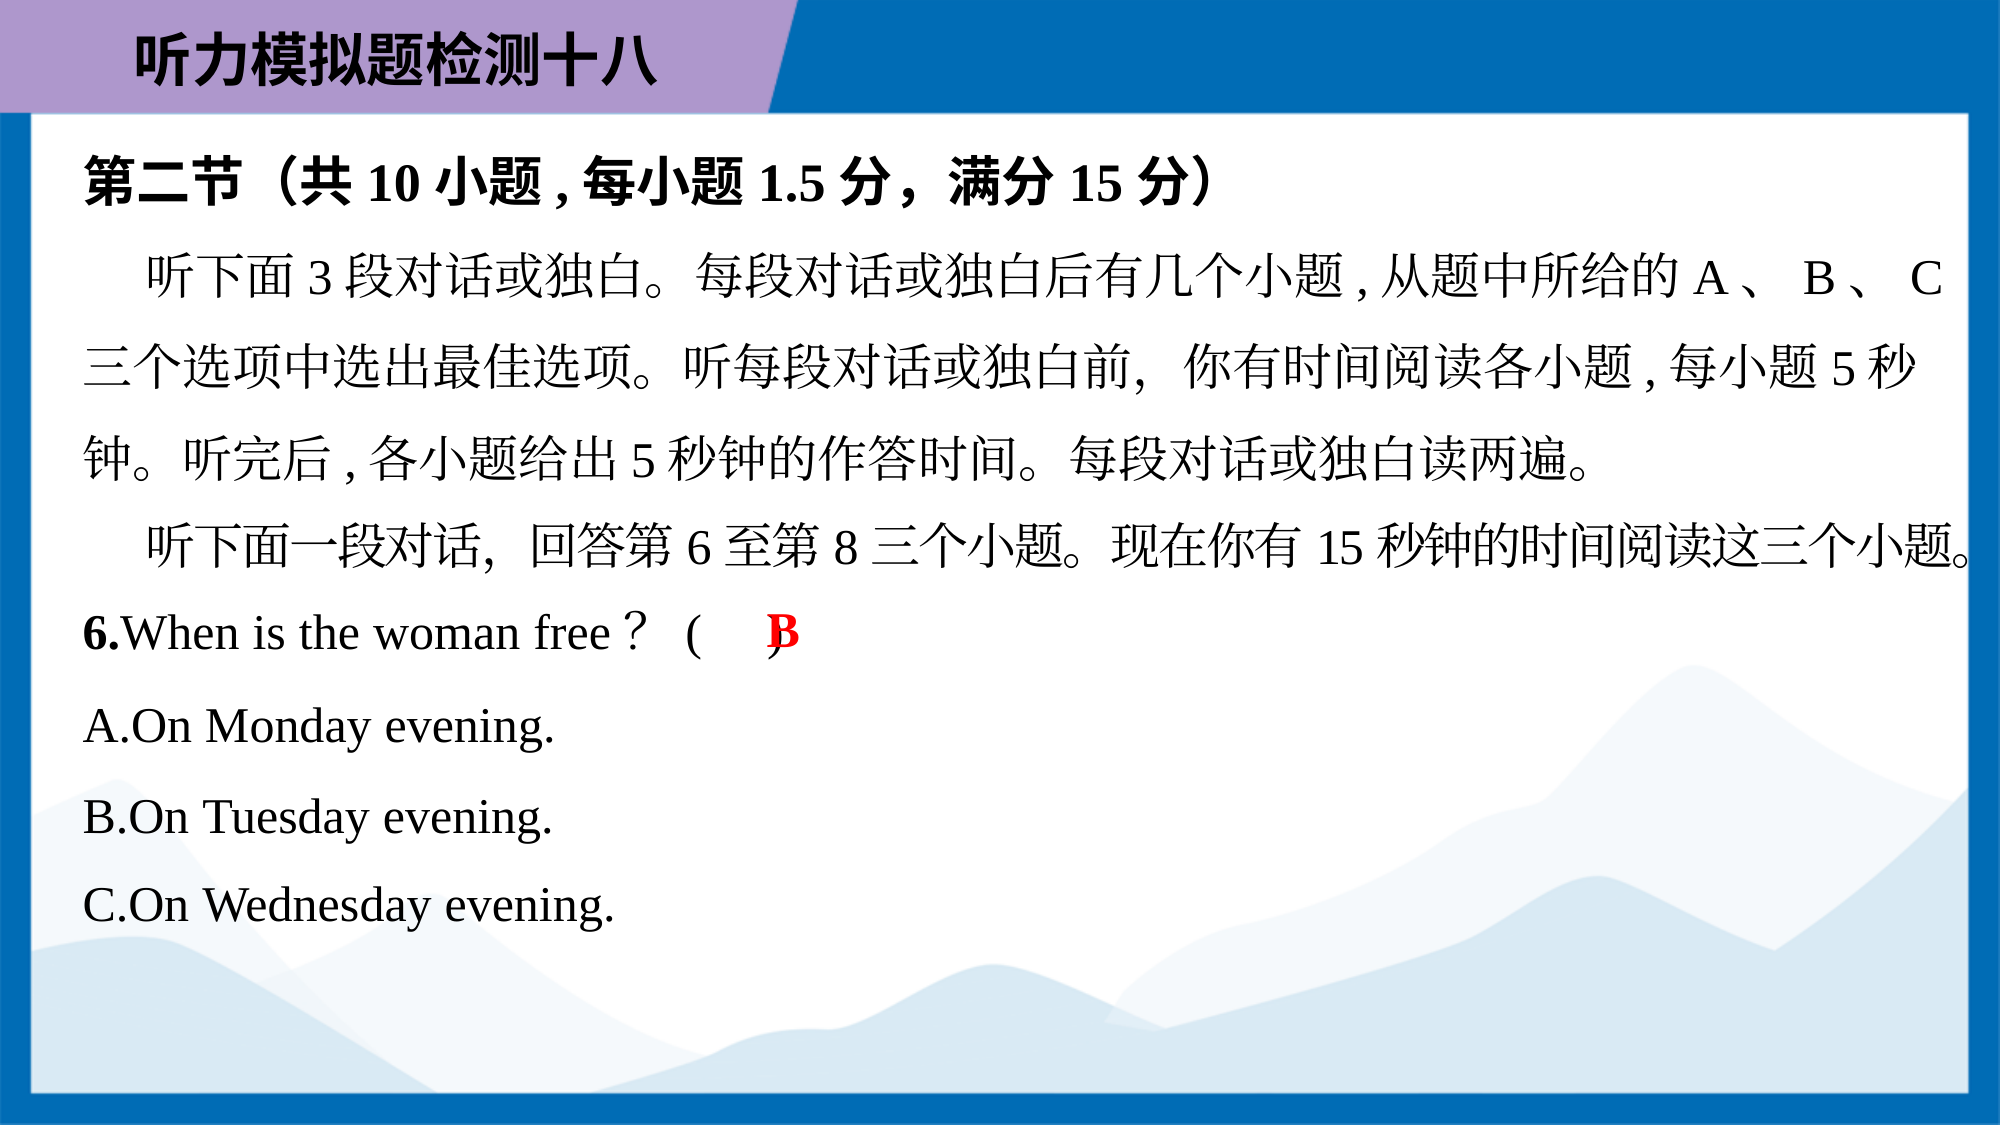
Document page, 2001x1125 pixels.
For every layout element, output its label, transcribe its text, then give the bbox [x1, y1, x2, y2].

picture [0, 0, 2000, 1125]
text_box A.On Monday evening. B.On Tuesday evening. C.On Wednesday evening. [82, 660, 1917, 922]
text_box 6.When is the woman free？( ) [82, 571, 1917, 650]
text_box 听下面3段对话或独白。每段对话或独白后有几个小题,从题中所给的A、B、C 三个选项中选出最佳选项。听每段对话或独白前，你有时间阅读各小题,每小题5秒 钟。听完后,各小题给出5秒钟的作答时间。每段对话或独白读两遍。 听下面一段对话，回答第6至第8三个小题。现在你有15秒钟的时间阅读这三个小题。 [82, 212, 1917, 566]
text_box 第二节（共10小题,每小题1.5分，满分15分） [82, 146, 1917, 212]
text_box B [748, 569, 818, 649]
